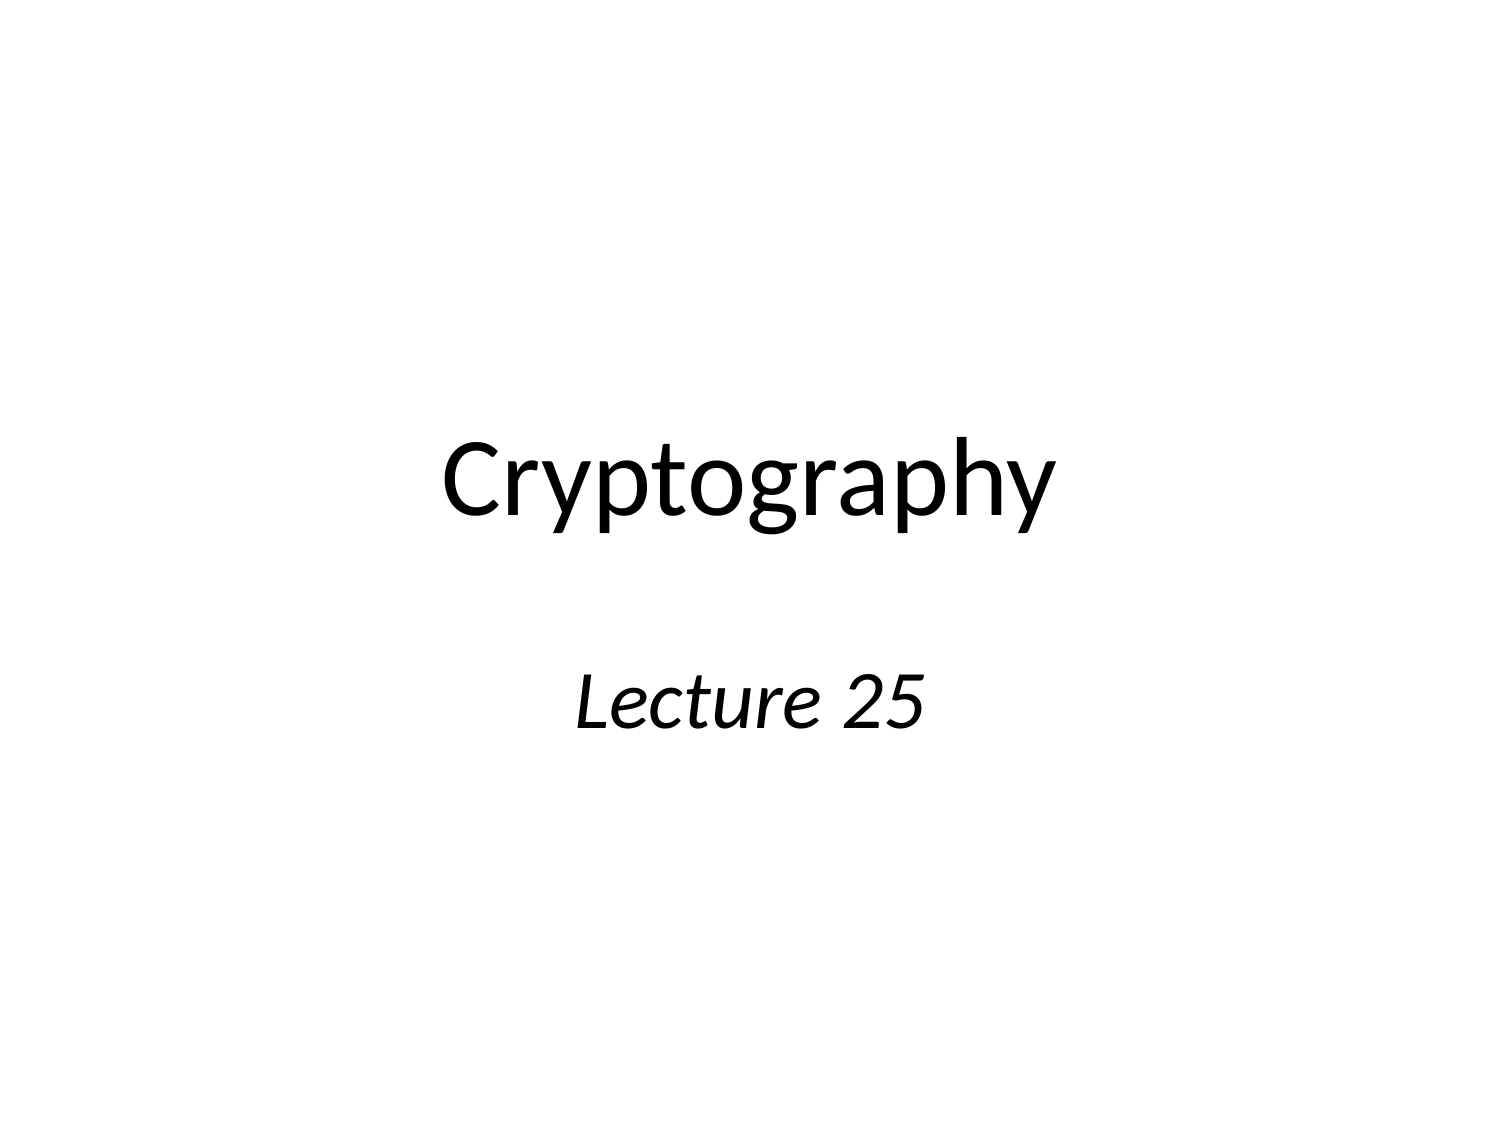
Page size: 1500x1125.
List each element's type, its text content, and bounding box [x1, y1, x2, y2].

title Cryptography [112, 349, 1388, 591]
subtitle Lecture 25 [200, 637, 1300, 925]
